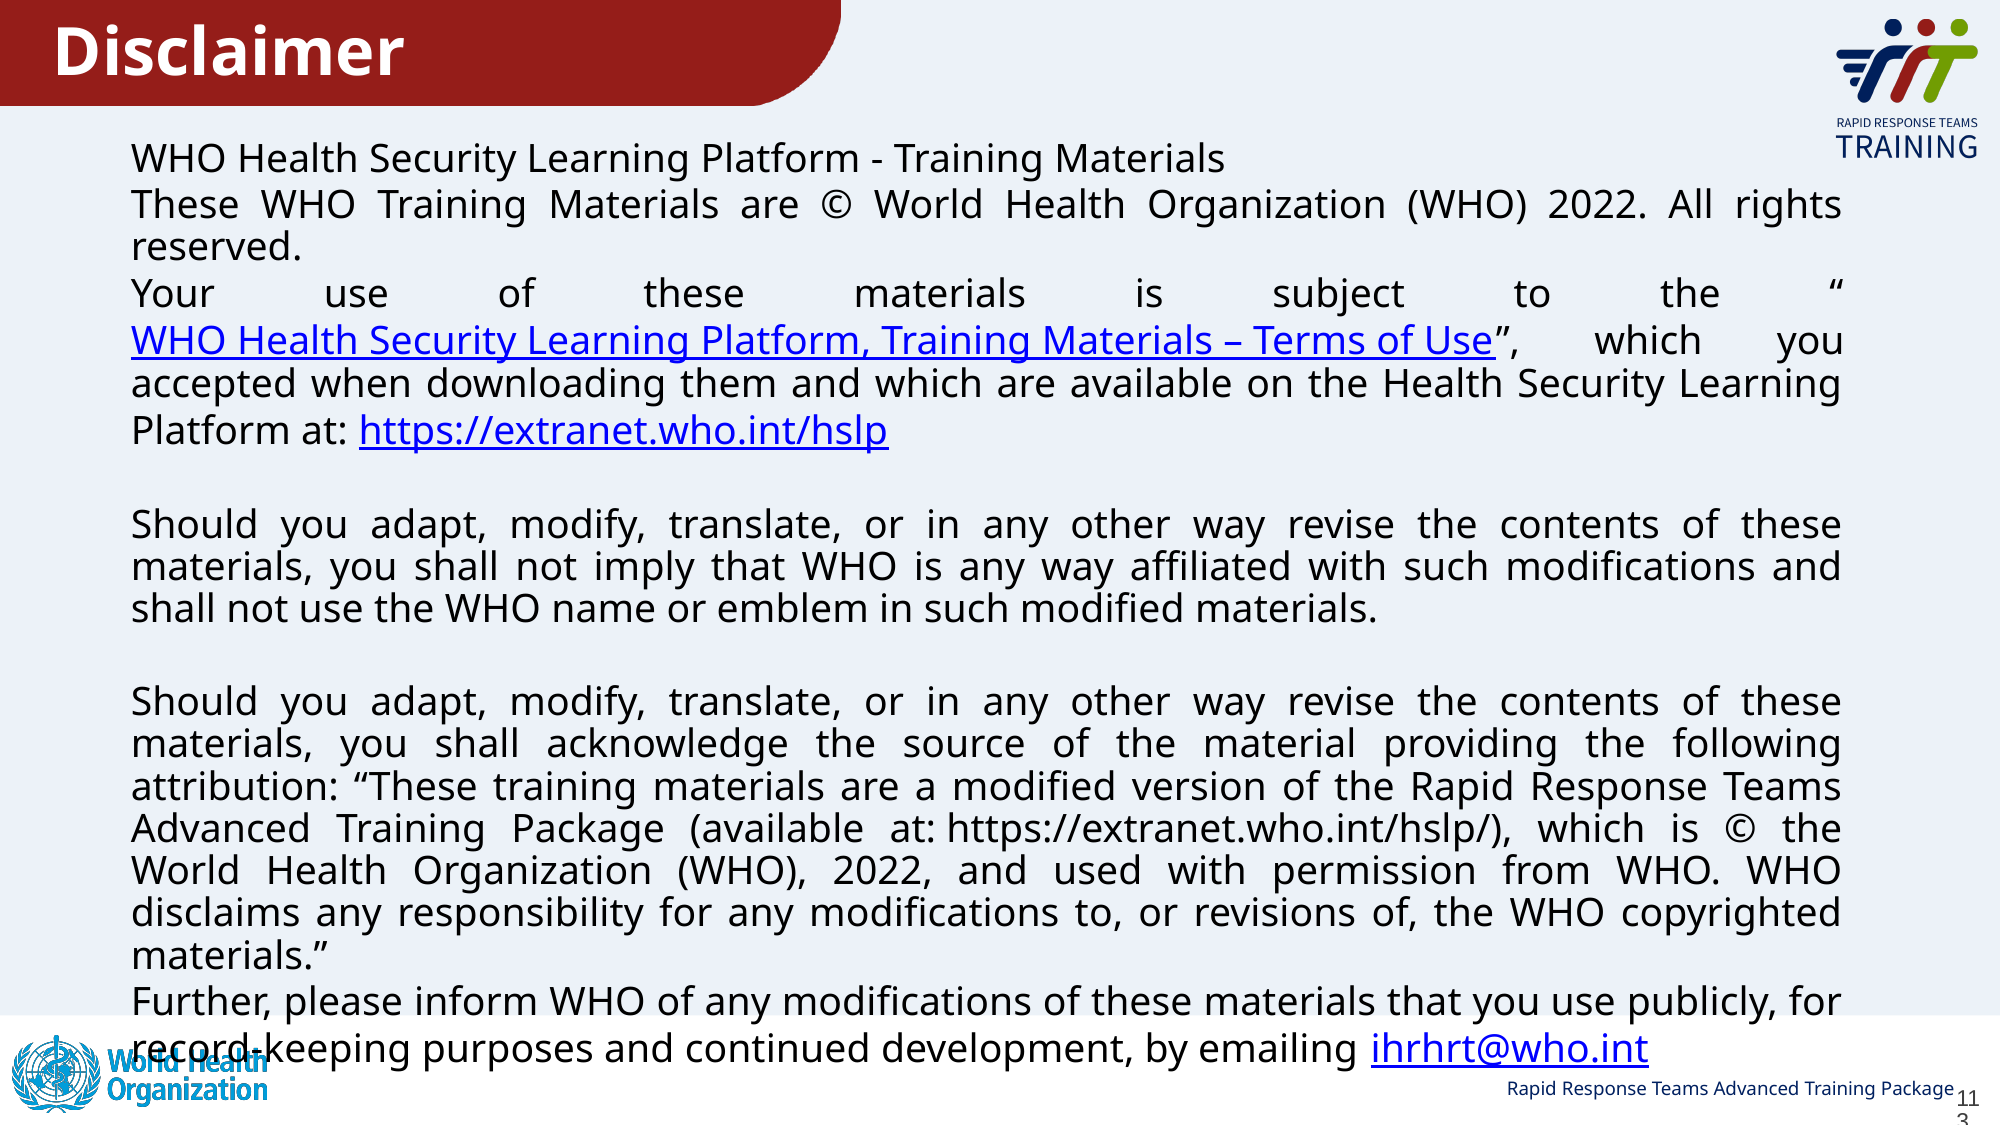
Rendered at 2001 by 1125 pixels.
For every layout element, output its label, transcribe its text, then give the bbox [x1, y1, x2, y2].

picture [50, 1108, 62, 1113]
picture [46, 1056, 54, 1062]
picture [34, 1054, 43, 1078]
picture [71, 1053, 90, 1091]
picture [1835, 19, 1978, 167]
list WHO Health Security Learning Platform - Training Materials These WHO Training Materials are © World Health Organization (WHO) 2022. All rights reserved. Your use of these materials is subject to the “WHO Health Security Learning Platform, Training Materials – Terms of Use”, which you accepted when downloading them and which are available on the Health Security Learning Platform at: https://extranet.who.int/hslp Should you adapt, modify, translate, or in any other way revise the contents of these materials, you shall not imply that WHO is any way affiliated with such modifications and shall not use the WHO name or emblem in such modified materials. Should you adapt, modify, translate, or in any other way revise the contents of these materials, you shall acknowledge the source of the material providing the following attribution: “These training materials are a modified version of the Rapid Response Teams Advanced Training Package (available at: https://extranet.who.int/hslp/), which is © the World Health Organization (WHO), 2022, and used with permission from WHO. WHO disclaims any responsibility for any modifications to, or revisions of, the WHO copyrighted materials.” Further, please inform WHO of any modifications of these materials that you use publicly, for record-keeping purposes and continued development, by emailing ihrhrt@who.int [130, 137, 1846, 993]
picture [22, 1062, 26, 1077]
picture [12, 1035, 54, 1068]
picture [12, 1083, 48, 1113]
picture [0, 0, 841, 106]
picture [24, 1054, 36, 1087]
picture [59, 1035, 267, 1113]
picture [40, 1062, 47, 1070]
picture [30, 1083, 37, 1091]
picture [36, 1088, 78, 1105]
